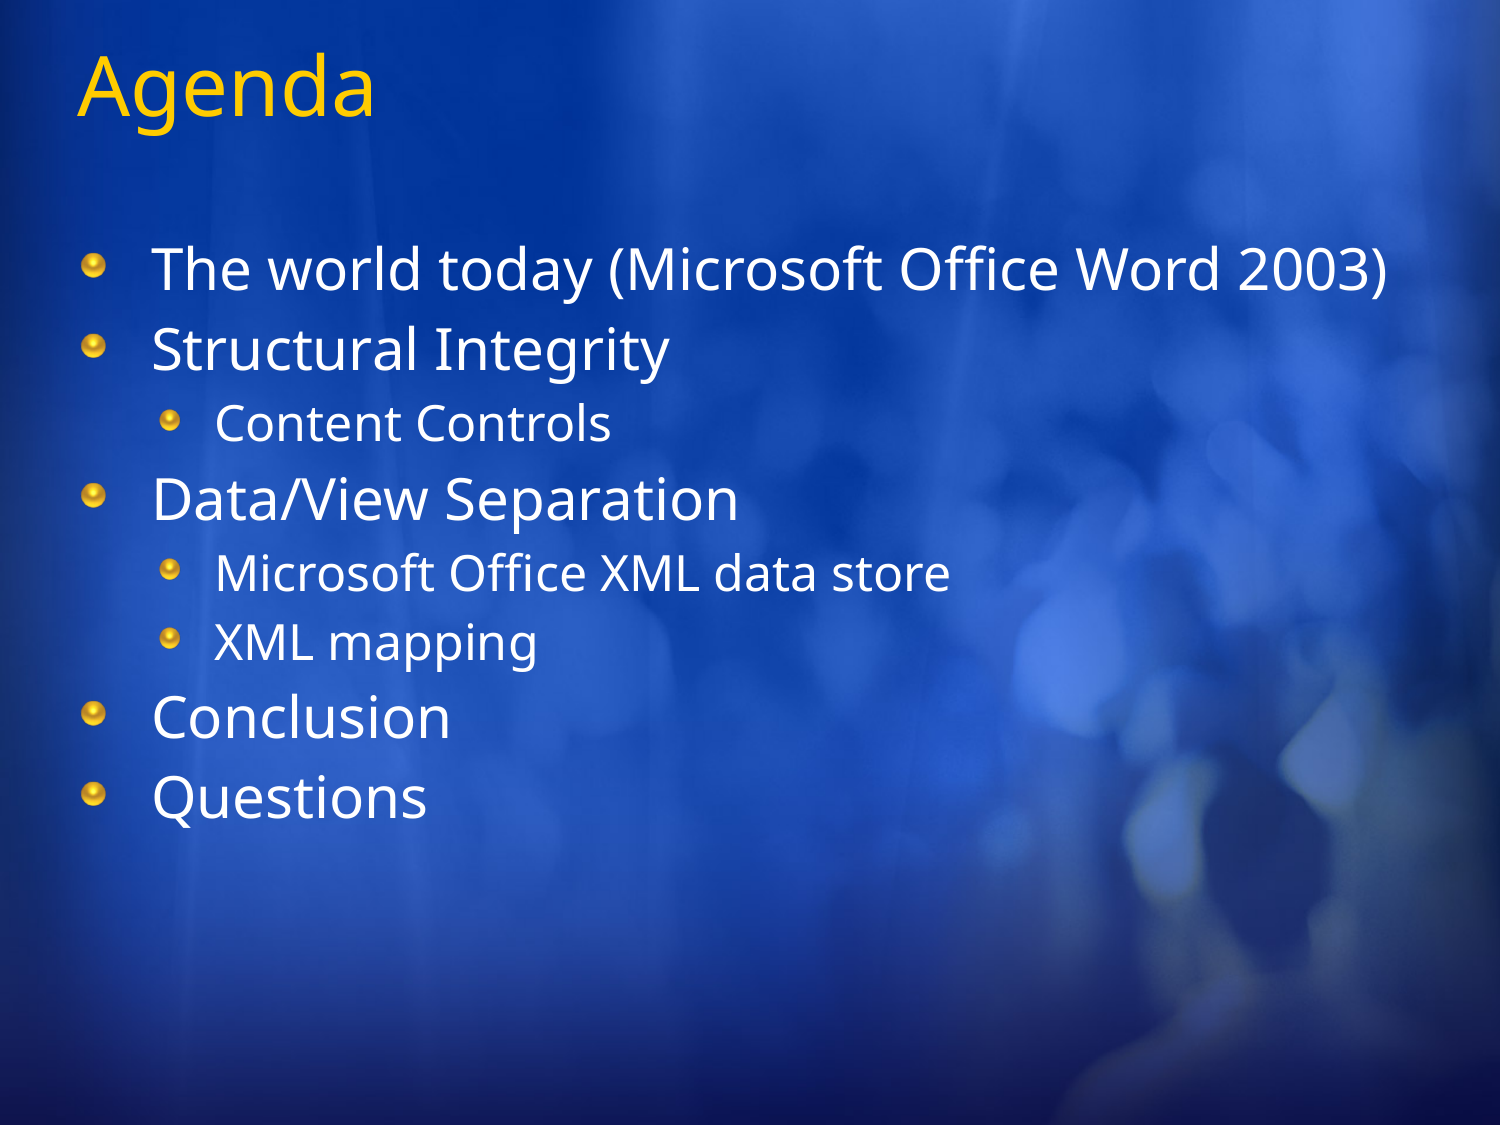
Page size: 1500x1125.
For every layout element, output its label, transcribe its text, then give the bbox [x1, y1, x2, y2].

picture [0, 0, 1500, 1125]
title Agenda [62, 37, 1438, 143]
list The world today (Microsoft Office Word 2003) Structural Integrity Content Controls Data/View Separation Microsoft Office XML data store XML mapping Conclusion Questions [62, 232, 1443, 863]
